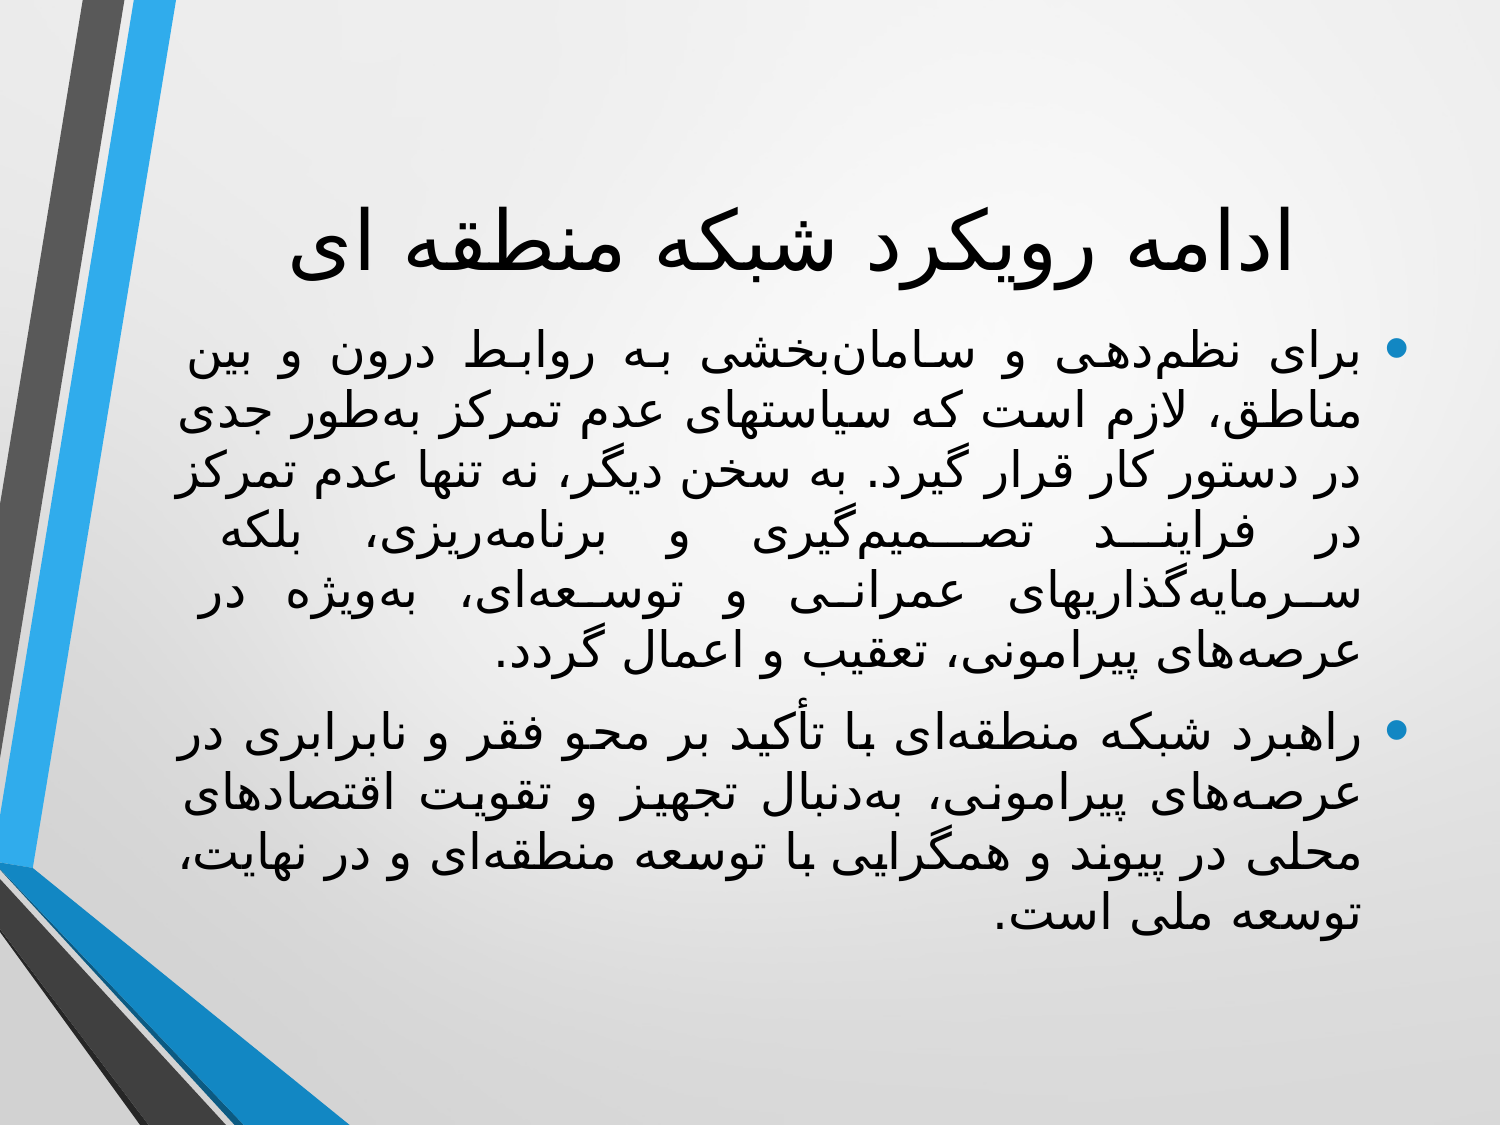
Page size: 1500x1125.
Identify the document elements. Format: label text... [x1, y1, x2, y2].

list برای نظم‌دهی و سامان‌بخشی به روابط درون و بین مناطق، لازم است که سیاستهای عدم تمرکز به‌طور جدی در دستور کار قرار گیرد. به سخن دیگر، نه تنها عدم تمرکز در فرایند تصمیم‌گیری و برنامه‌ریزی، بلکه سرمایه‌گذاریهای عمرانی و توسعه‌ای، به‌ویژه در عرصه‌های پیرامونی، تعقیب و اعمال گردد. راهبرد شبکه منطقه‌ای با تأکید بر محو فقر و نابرابری در عرصه‌های پیرامونی، به‌دنبال تجهیز و تقویت اقتصادهای محلی در پیوند و همگرایی با توسعه منطقه‌ای و در نهایت، توسعه ملی است. [161, 437, 1425, 985]
title ادامه رویکرد شبکه منطقه ای [161, 75, 1425, 400]
